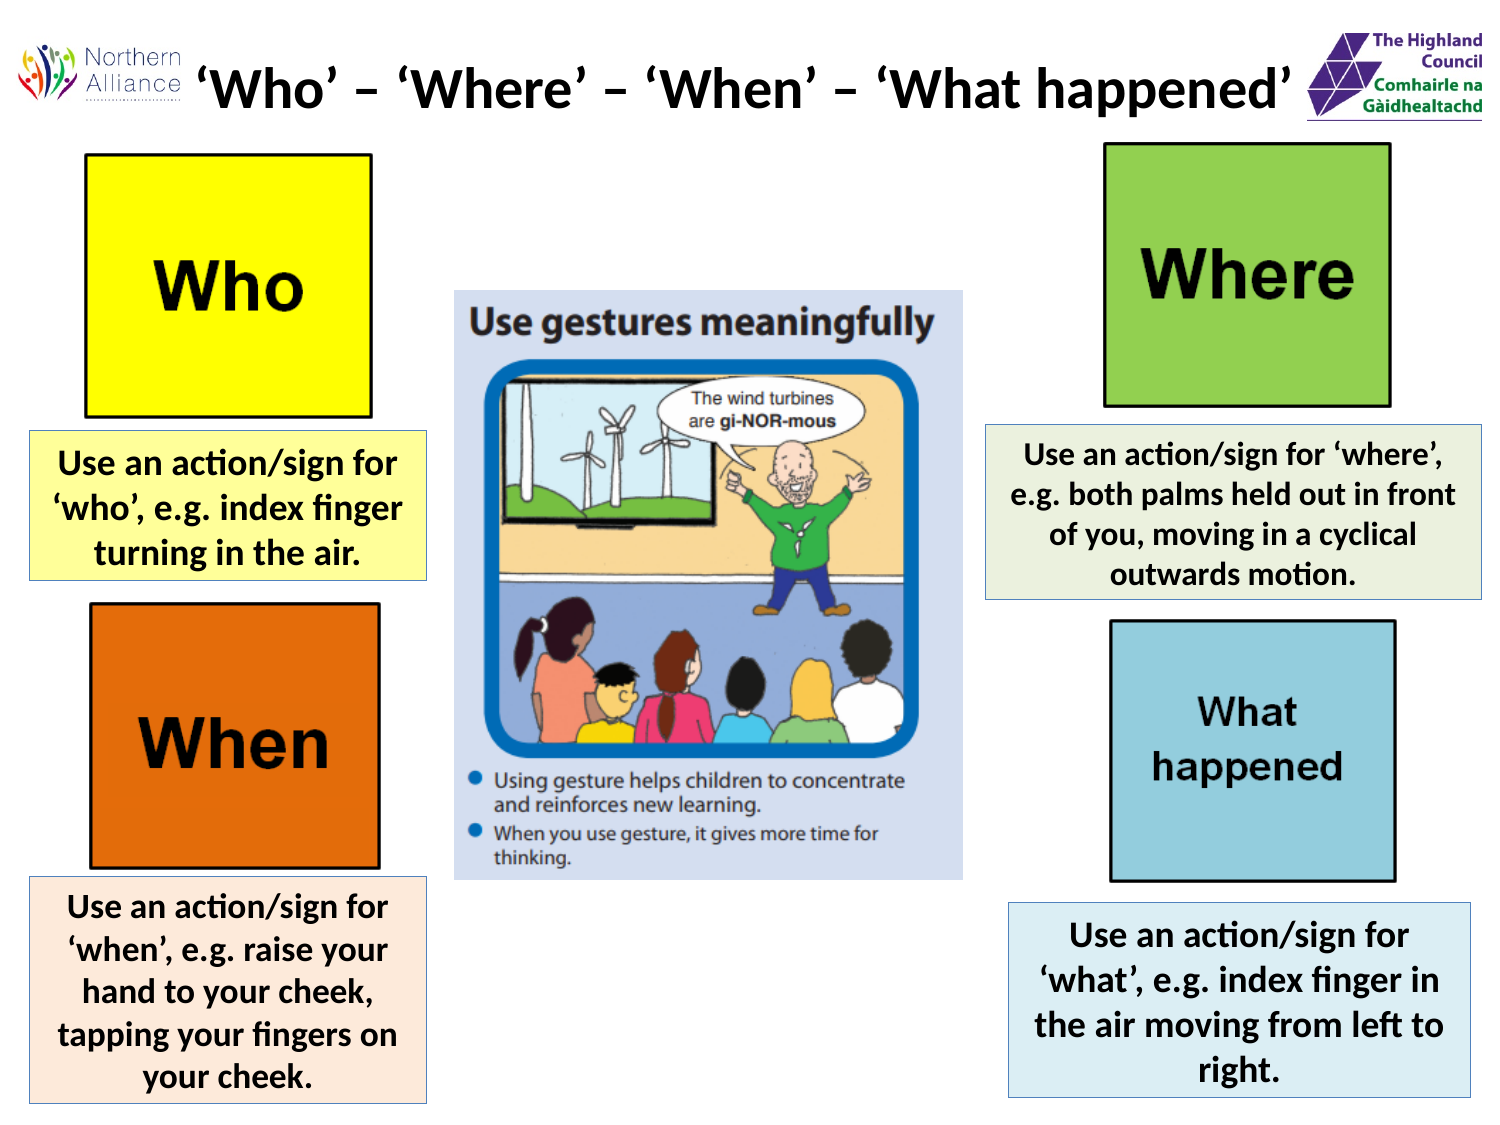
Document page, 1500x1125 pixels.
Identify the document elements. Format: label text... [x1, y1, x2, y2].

text_box Use an action/sign for ‘who’, e.g. index finger turning in the air. [29, 430, 427, 581]
picture [86, 600, 383, 872]
text_box ‘Who’ – ‘Where’ – ‘When’ – ‘What happened’ [17, 42, 1306, 128]
picture [1307, 32, 1483, 122]
picture [454, 289, 963, 881]
picture [5, 25, 195, 114]
picture [1101, 141, 1396, 409]
picture [81, 150, 375, 422]
text_box Use an action/sign for ‘when’, e.g. raise your hand to your cheek, tapping your fingers on your cheek. [29, 876, 427, 1104]
picture [1106, 616, 1400, 885]
text_box Use an action/sign for ‘what’, e.g. index finger in the air moving from left to right. [1008, 902, 1471, 1098]
text_box Use an action/sign for ‘where’, e.g. both palms held out in front of you, moving in a cyclical outwards motion. [985, 424, 1482, 600]
